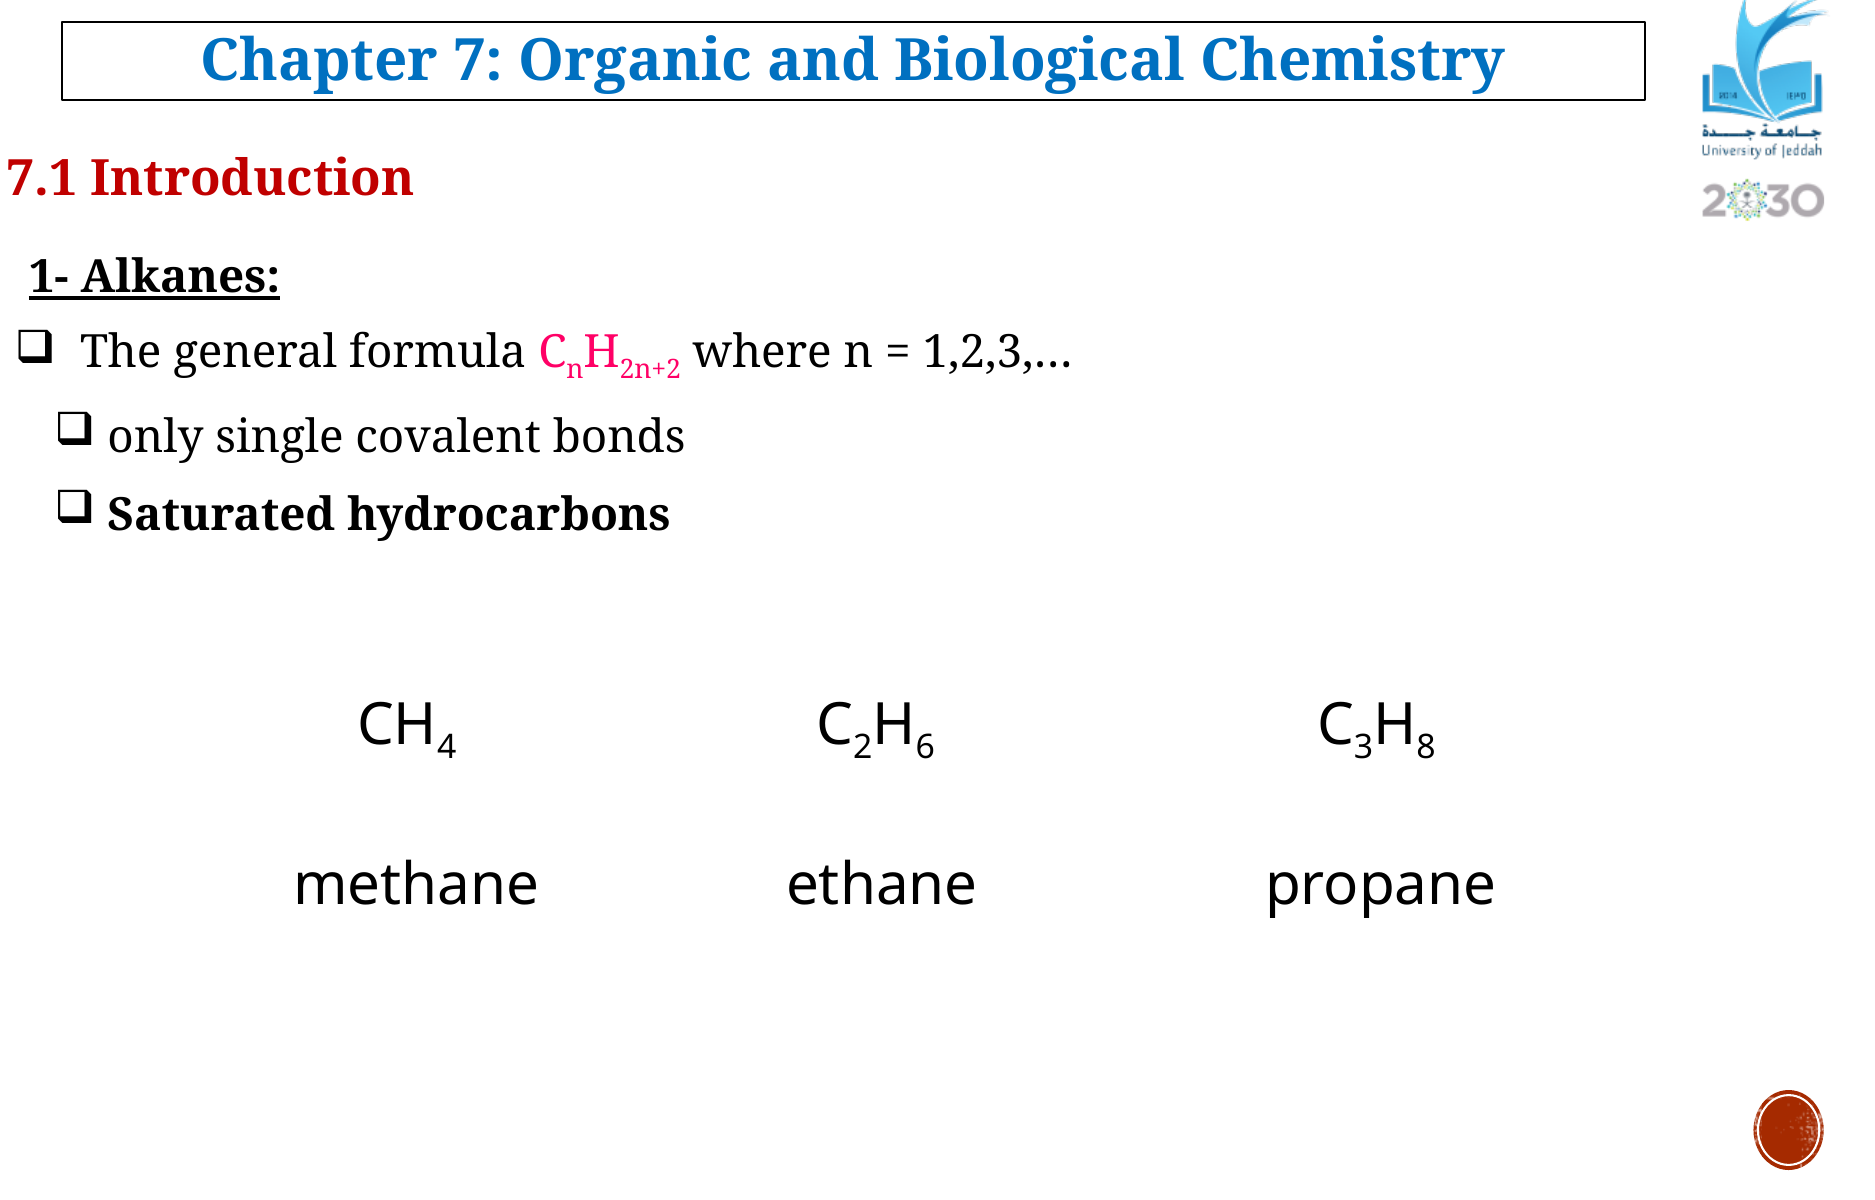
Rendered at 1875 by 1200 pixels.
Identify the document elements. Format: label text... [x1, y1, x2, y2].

text_box 7.1 Introduction [0, 138, 443, 214]
text_box The general formula CnH2n+2 where n = 1,2,3,… only single covalent bonds Saturated hydrocarbons [0, 314, 1574, 548]
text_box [288, 682, 1502, 922]
text_box Chapter 7: Organic and Biological Chemistry [61, 21, 1646, 101]
text_box 1- Alkanes: [14, 239, 783, 310]
picture [1681, 0, 1846, 227]
